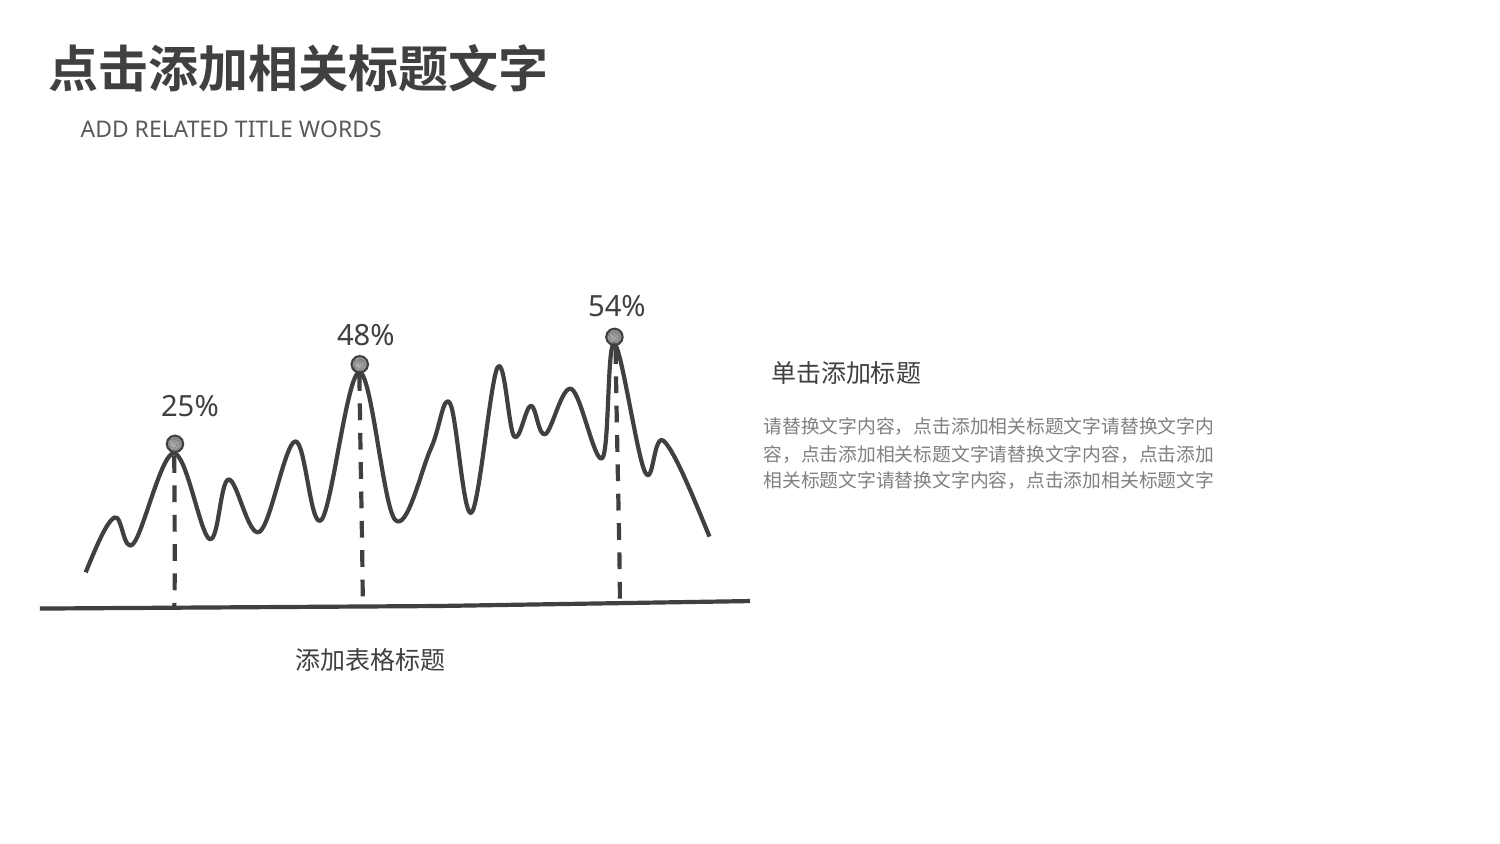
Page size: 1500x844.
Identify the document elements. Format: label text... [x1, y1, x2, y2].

text_box 48% [214, 308, 518, 359]
text_box [164, 433, 186, 455]
text_box [357, 375, 365, 608]
text_box 54% [543, 280, 691, 330]
text_box 请替换文字内容，点击添加相关标题文字请替换文字内容，点击添加相关标题文字请替换文字内容，点击添加相关标题文字请替换文字内容，点击添加相关标题文字 [744, 403, 1234, 553]
text_box [83, 374, 361, 574]
text_box [604, 330, 625, 348]
text_box [613, 347, 622, 600]
text_box [349, 359, 371, 375]
text_box [39, 598, 751, 611]
text_box [360, 347, 618, 557]
text_box 添加表格标题 [218, 637, 523, 683]
text_box [616, 347, 712, 542]
text_box 单击添加标题 [735, 349, 957, 395]
text_box 25% [37, 380, 342, 430]
text_box [172, 456, 177, 608]
